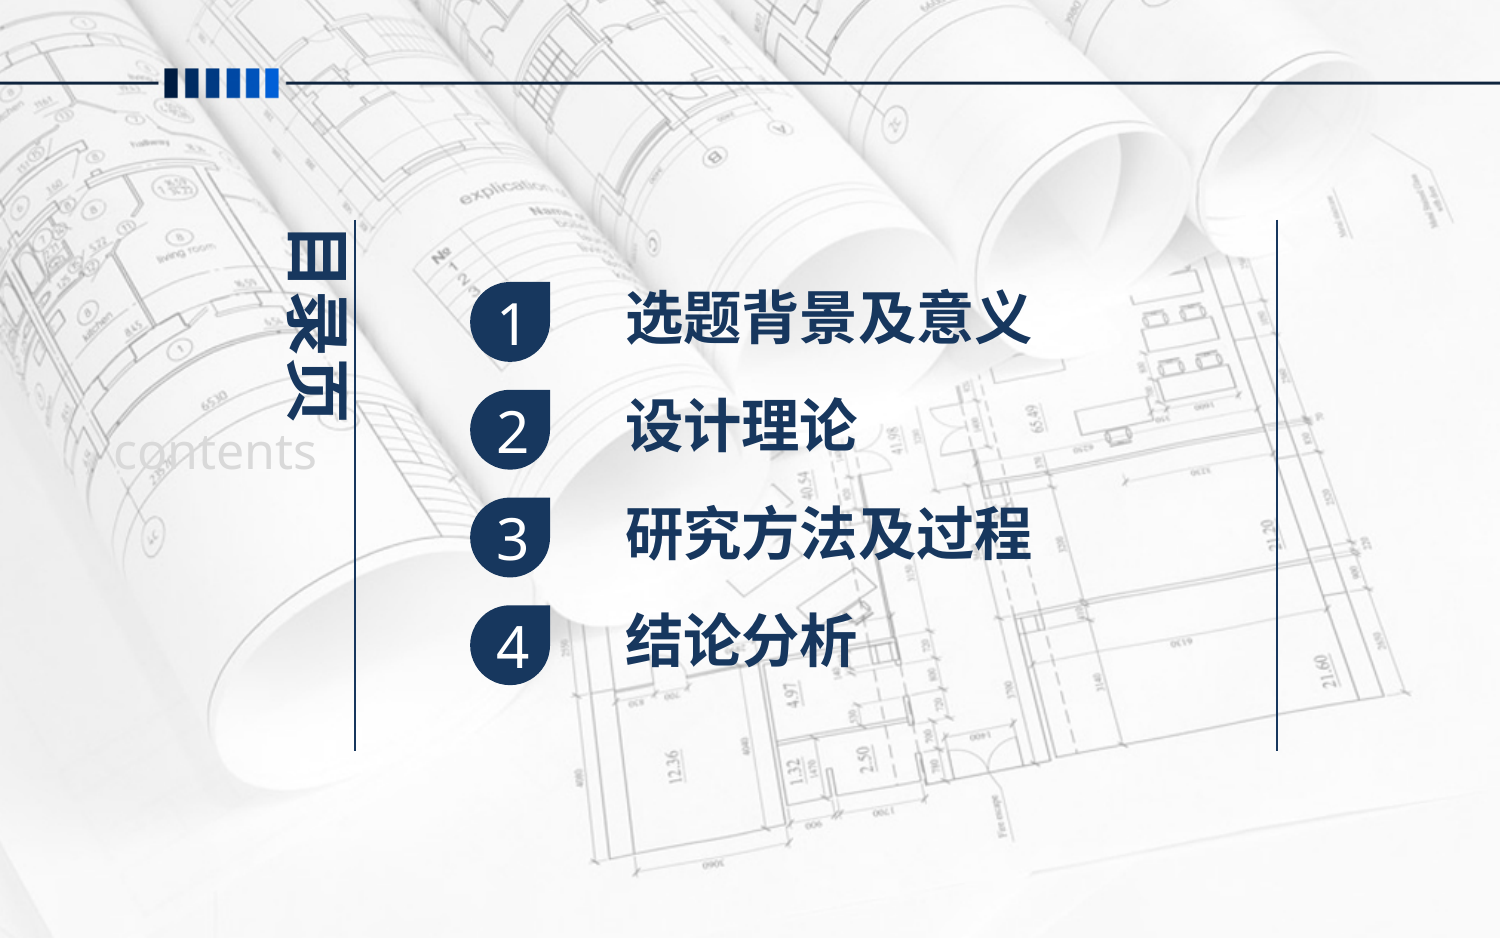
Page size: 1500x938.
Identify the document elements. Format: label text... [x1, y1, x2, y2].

picture [0, 0, 1500, 938]
text_box 3 [468, 495, 553, 580]
text_box 1 [468, 279, 553, 364]
text_box 目录页 [256, 208, 368, 426]
text_box 设计理论 [610, 381, 965, 467]
text_box 研究方法及过程 [610, 489, 1178, 575]
text_box contents [98, 412, 333, 487]
text_box 2 [468, 387, 553, 472]
text_box 结论分析 [610, 597, 965, 682]
text_box 选题背景及意义 [610, 273, 1069, 359]
text_box 4 [468, 603, 553, 688]
